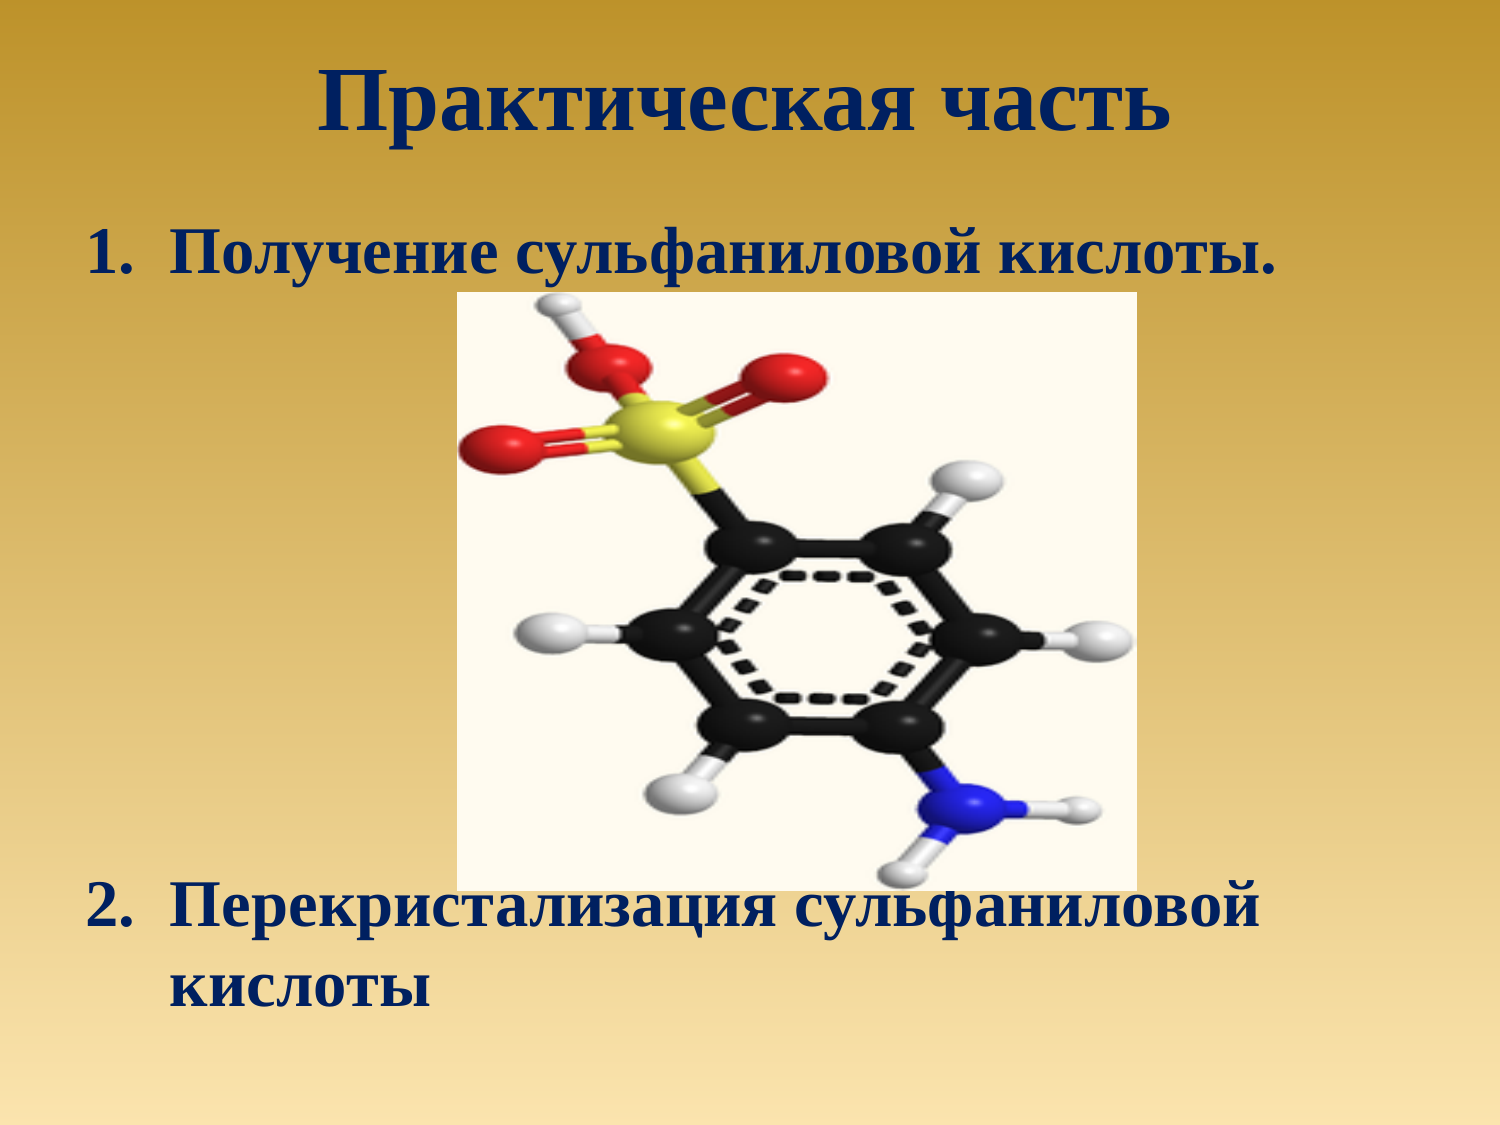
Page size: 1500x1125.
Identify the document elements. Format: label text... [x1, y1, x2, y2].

title Практическая часть [70, 0, 1421, 188]
list Получение сульфаниловой кислоты. Перекристализация сульфаниловой кислоты [70, 199, 1421, 1079]
picture [456, 292, 1137, 891]
